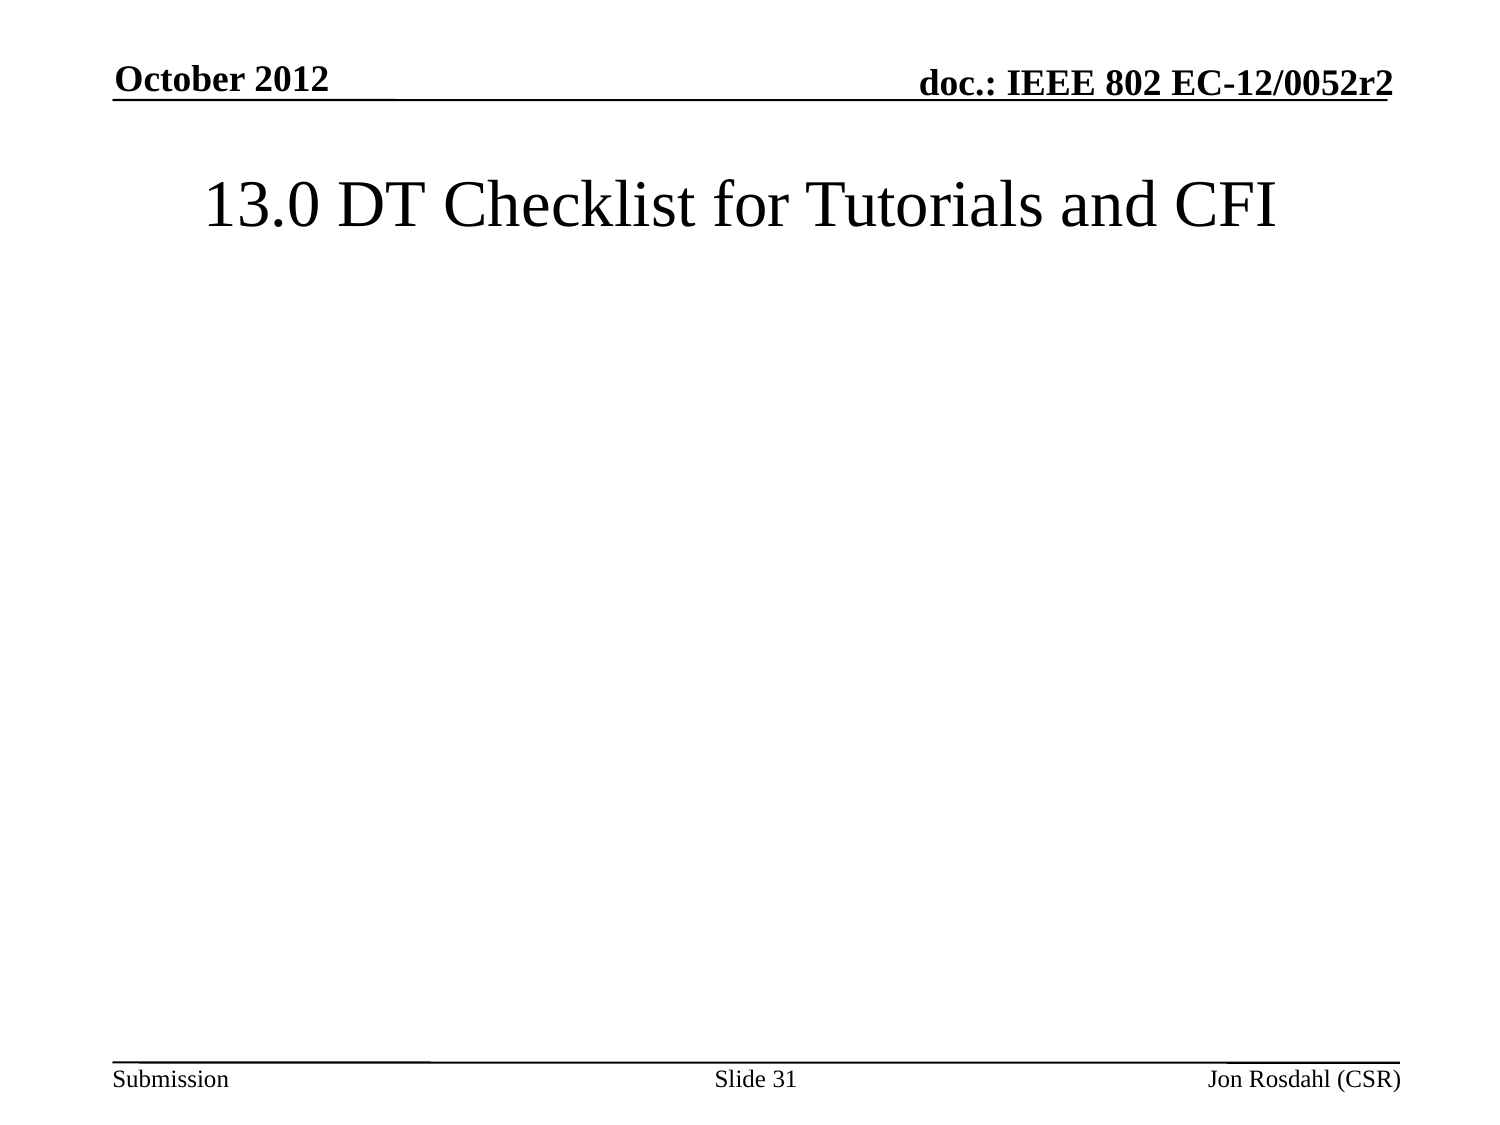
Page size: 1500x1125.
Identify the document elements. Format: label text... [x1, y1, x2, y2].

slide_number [114, 54, 423, 100]
footer Jon Rosdahl (CSR) [878, 1061, 1402, 1093]
title 13.0 DT Checklist for Tutorials and CFI [112, 112, 1388, 288]
slide_number Slide 31 [712, 1061, 800, 1123]
